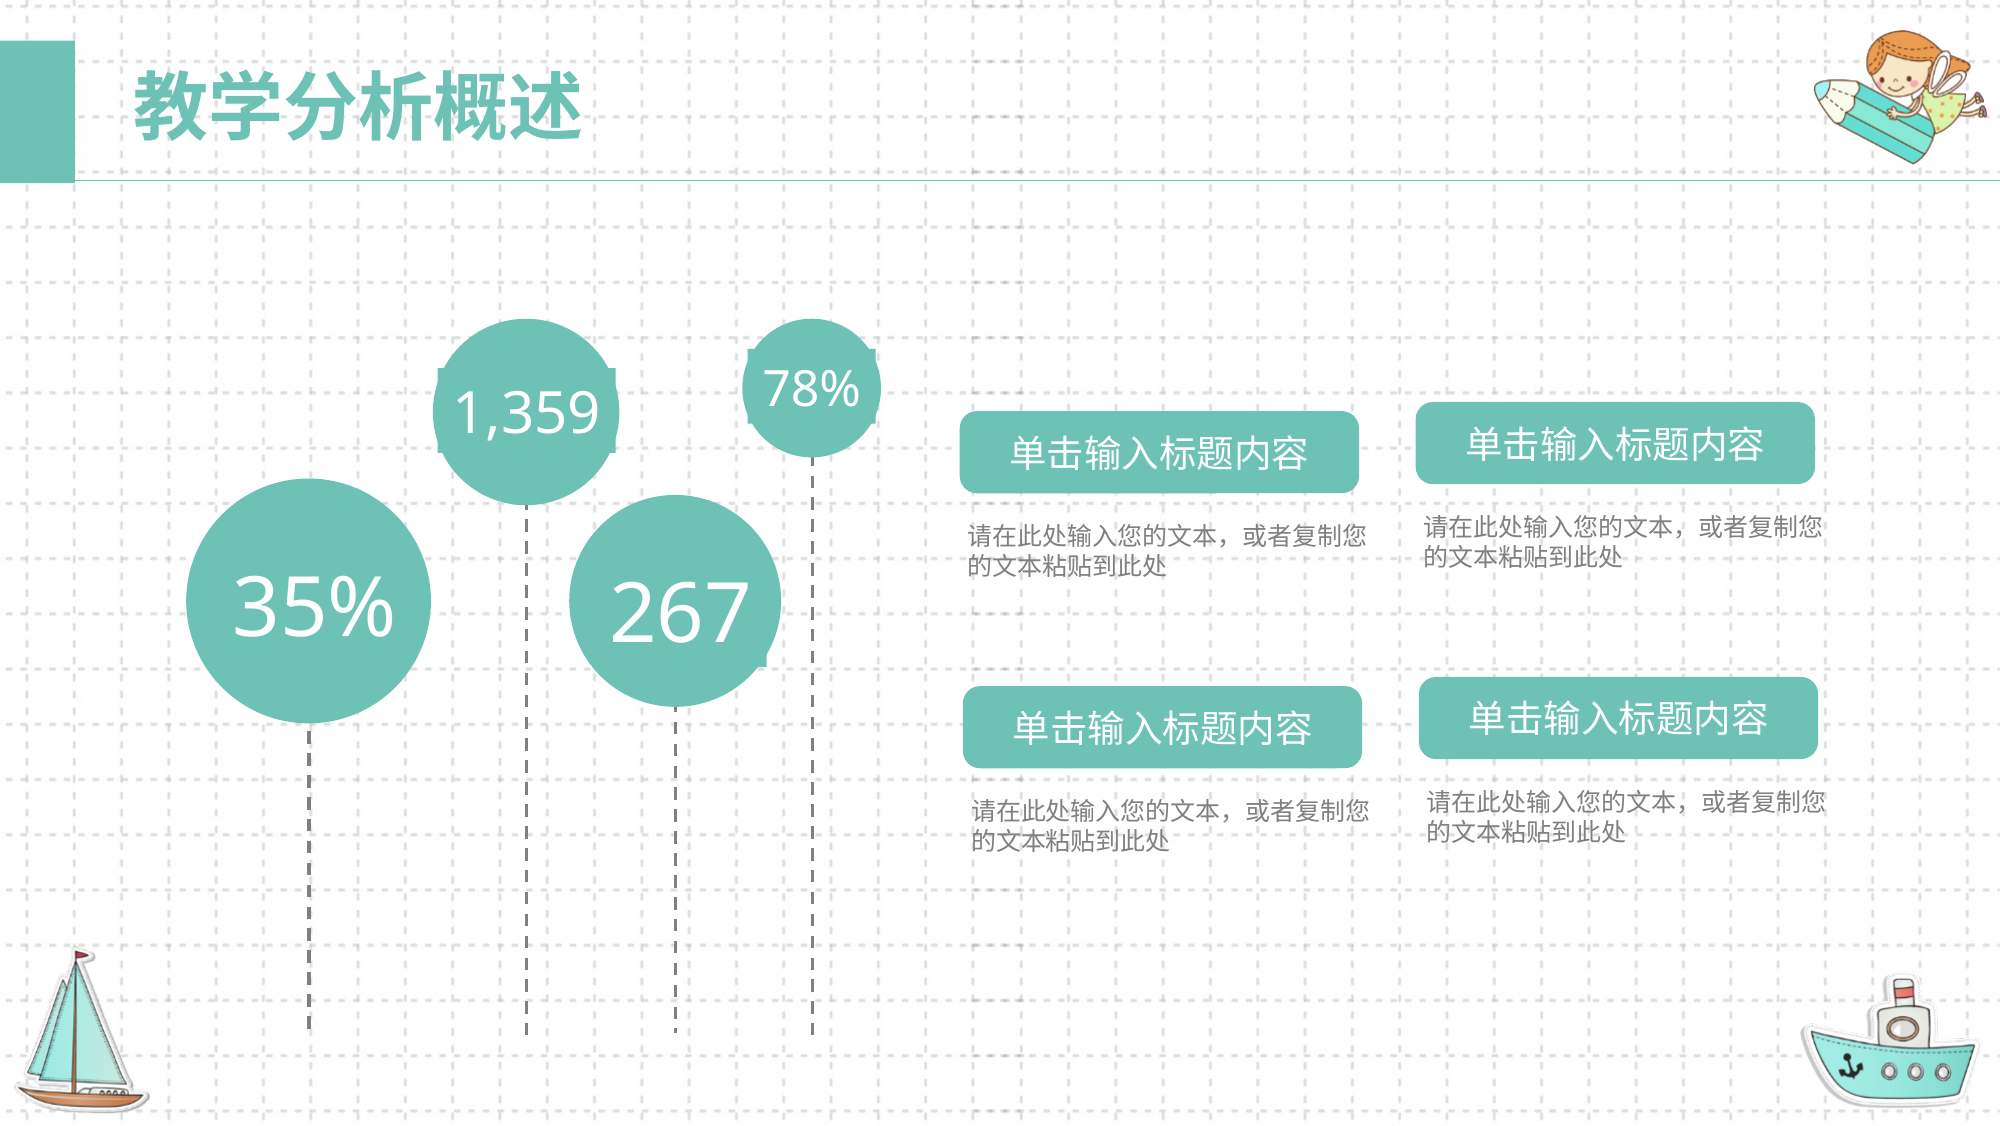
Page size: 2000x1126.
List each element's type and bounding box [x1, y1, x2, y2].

picture [0, 184, 2000, 1126]
text_box [956, 401, 1846, 880]
picture [0, 0, 2000, 9]
text_box [186, 318, 882, 1036]
text_box [0, 9, 2000, 184]
